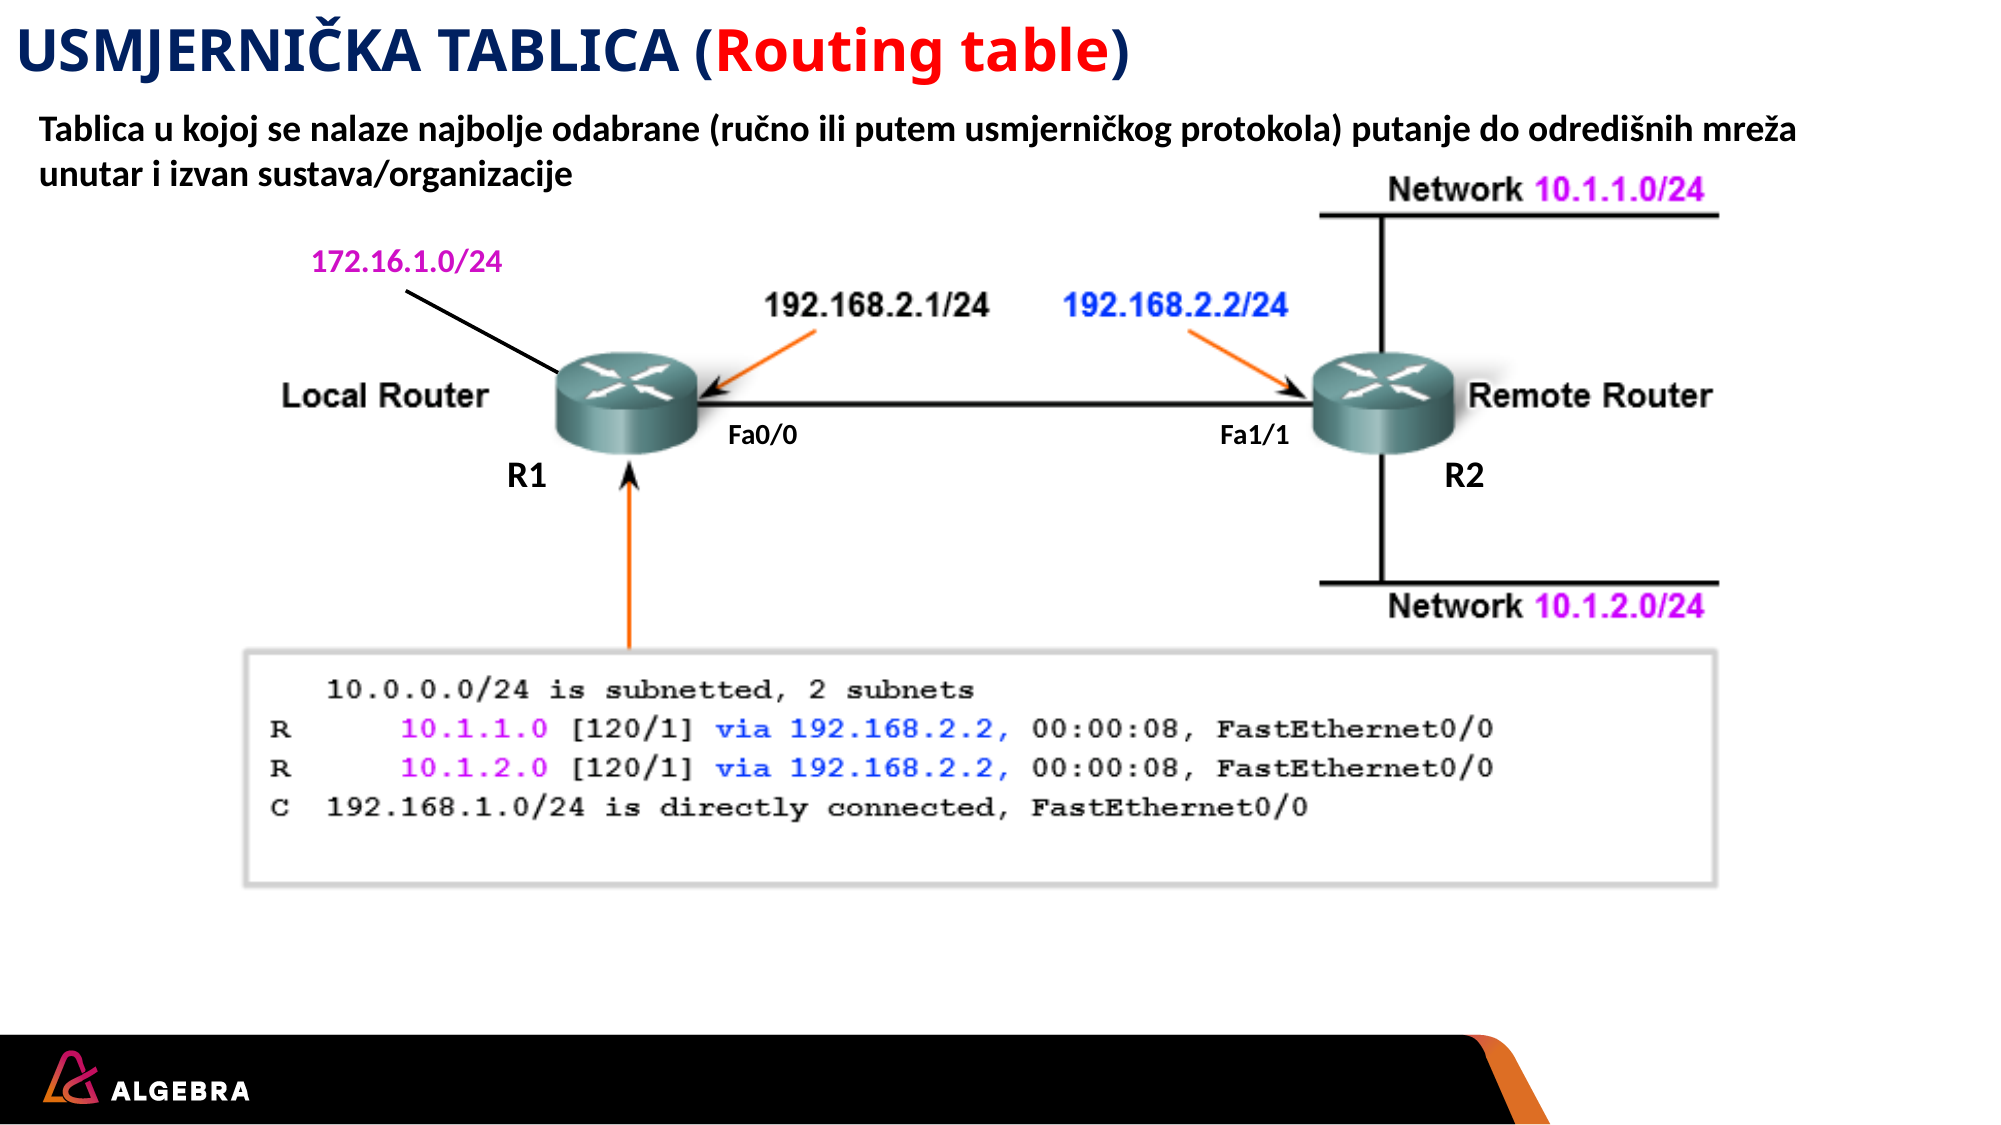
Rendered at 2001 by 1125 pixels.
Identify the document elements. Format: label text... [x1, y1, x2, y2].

text_box Tablica u kojoj se nalaze najbolje odabrane (ručno ili putem usmjerničkog protokola) putanje do odredišnih mreža unutar i izvan sustava/organizacije [24, 96, 1873, 201]
picture [0, 1034, 1733, 1125]
title USMJERNIČKA TABLICA (Routing table) [0, 0, 1304, 107]
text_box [229, 149, 1730, 905]
